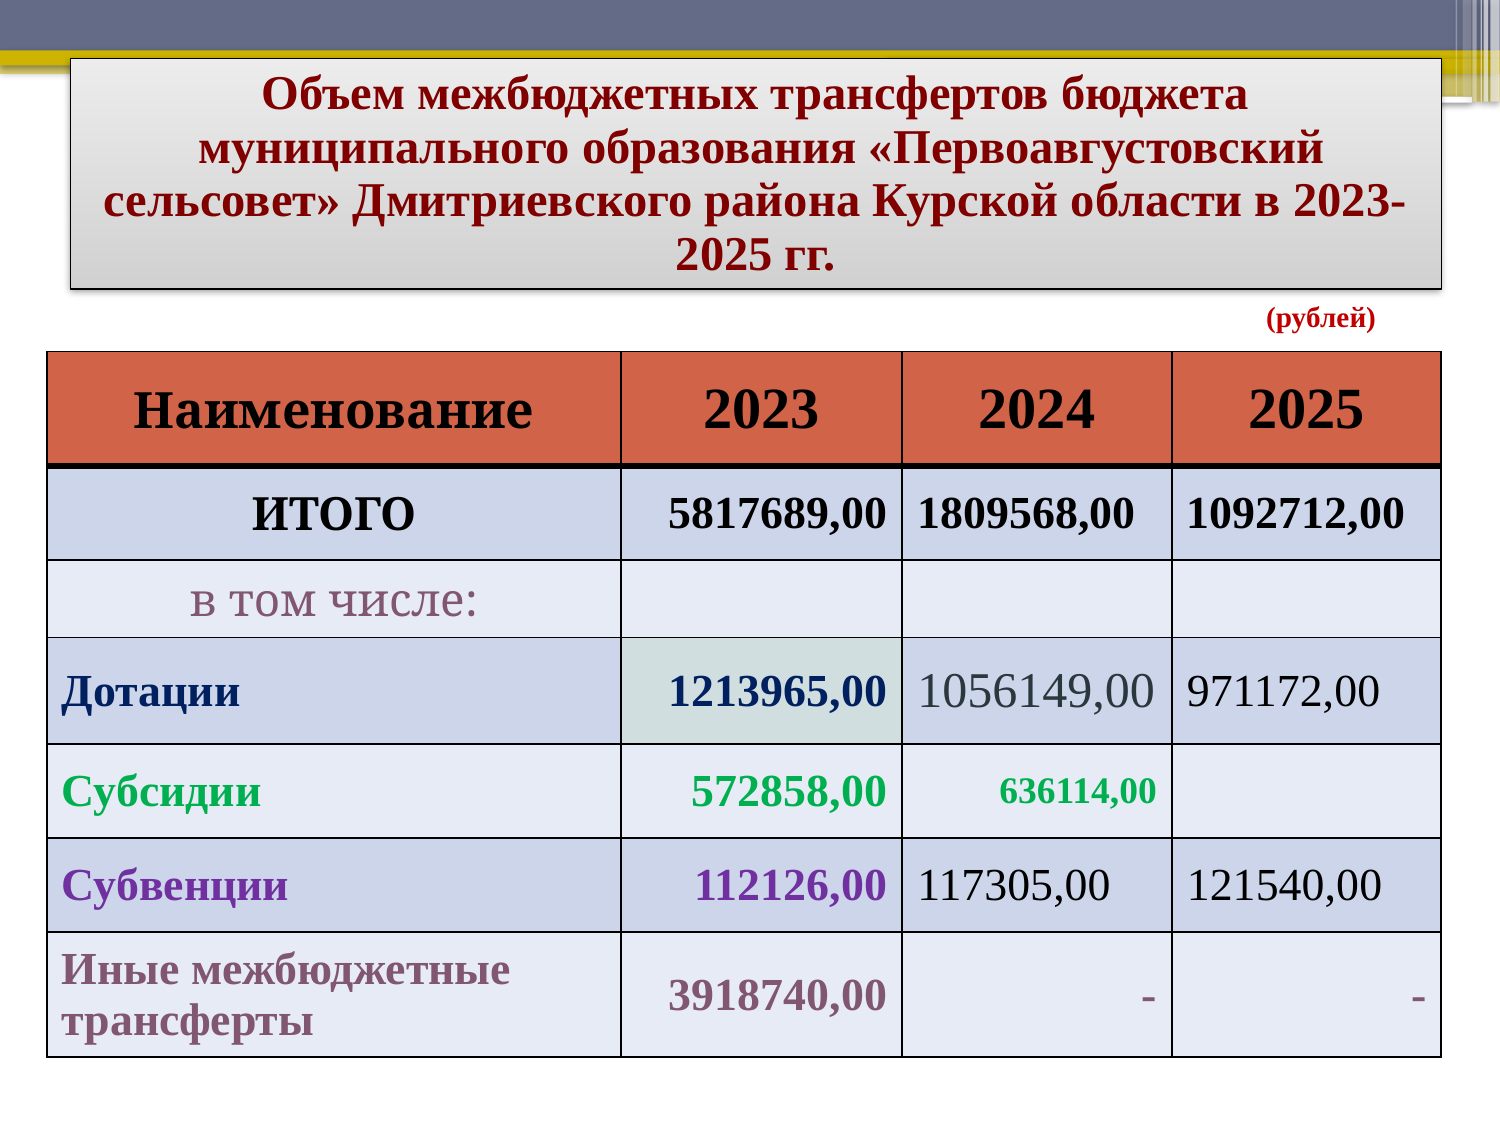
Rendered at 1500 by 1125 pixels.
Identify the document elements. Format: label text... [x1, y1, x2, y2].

table_cell 636114,00 [903, 745, 1171, 837]
table_cell [903, 561, 1171, 637]
table_cell Дотации [48, 638, 620, 743]
table_cell 572858,00 [622, 745, 901, 837]
table_cell ИТОГО [48, 469, 620, 559]
table_cell 1213965,00 [622, 638, 901, 743]
table_cell 1092712,00 [1173, 469, 1440, 559]
table_cell - [903, 933, 1171, 1056]
table_cell [1173, 745, 1440, 837]
table_header 2025 [1173, 352, 1440, 463]
table_cell [1173, 561, 1440, 637]
table_header Наименование [48, 352, 620, 463]
table_cell [622, 561, 901, 637]
table_cell в том числе: [48, 561, 620, 637]
table_cell 117305,00 [903, 839, 1171, 931]
title Объем межбюджетных трансфертов бюджета муниципального образования «Первоавгустовский сельсовет» Дмитриевского района Курской области в 2023-2025 гг. [70, 58, 1442, 290]
table_cell Субсидии [48, 745, 620, 837]
table_cell Субвенции [48, 839, 620, 931]
table_cell 112126,00 [622, 839, 901, 931]
table_header 2024 [903, 352, 1171, 463]
table_cell 1809568,00 [903, 469, 1171, 559]
table_cell - [1173, 933, 1440, 1056]
table_cell 121540,00 [1173, 839, 1440, 931]
text_box (рублей) [1222, 290, 1436, 341]
table_header 2023 [622, 352, 901, 463]
table_cell 971172,00 [1173, 638, 1440, 743]
table_cell 5817689,00 [622, 469, 901, 559]
table_cell 3918740,00 [622, 933, 901, 1056]
table_cell 1056149,00 [903, 638, 1171, 743]
table_cell Иные межбюджетные трансферты [48, 933, 620, 1056]
